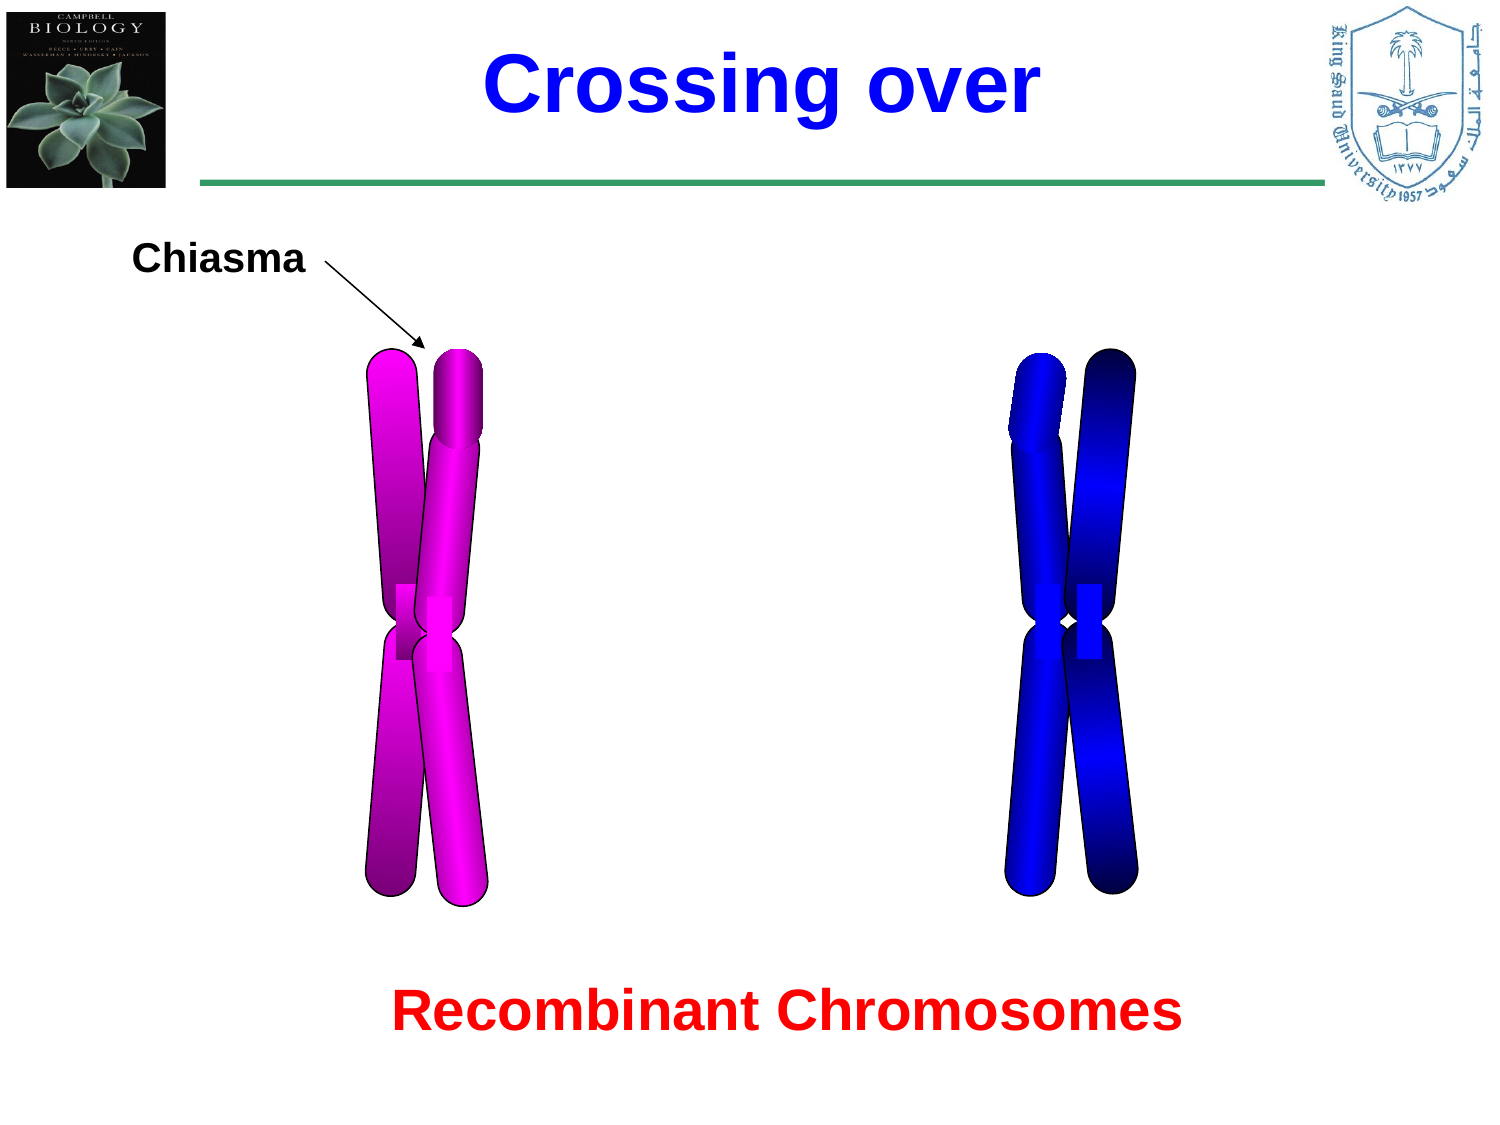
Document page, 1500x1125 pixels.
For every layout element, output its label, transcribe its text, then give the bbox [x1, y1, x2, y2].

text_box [5, 0, 1488, 209]
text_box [99, 223, 426, 349]
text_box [374, 348, 476, 908]
text_box [479, 359, 484, 438]
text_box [1014, 348, 1126, 897]
text_box Recombinant Chromosomes [374, 964, 1201, 1050]
